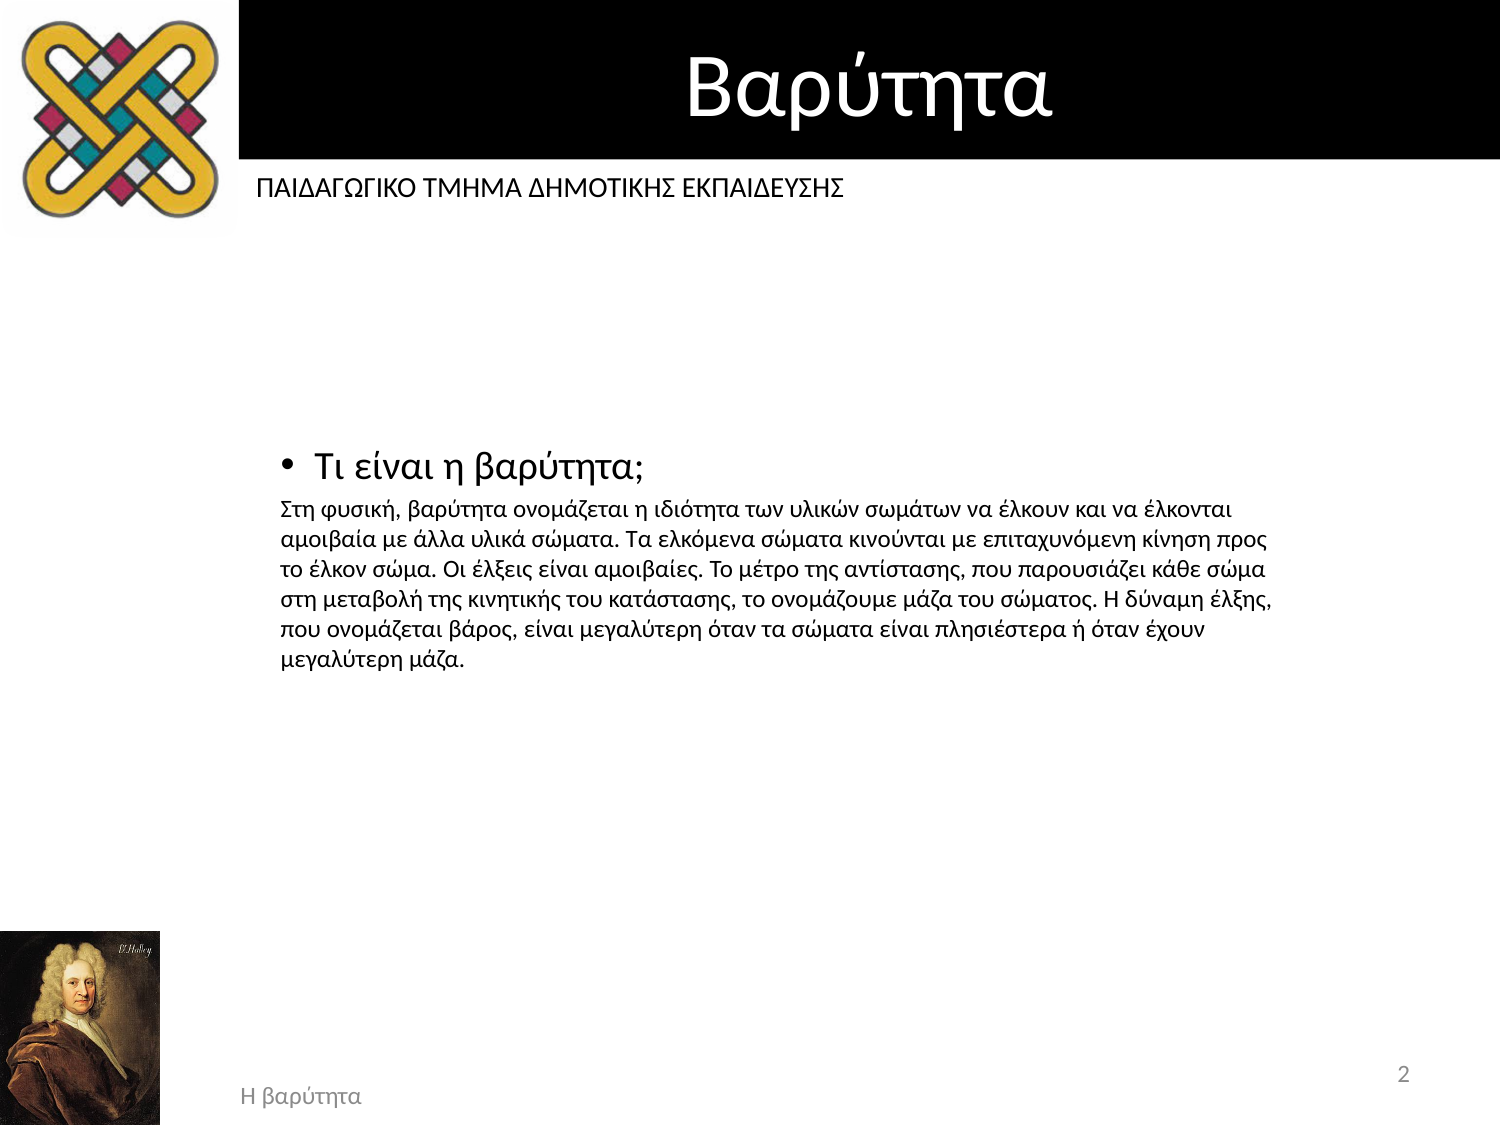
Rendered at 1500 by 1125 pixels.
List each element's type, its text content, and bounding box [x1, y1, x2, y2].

footer Η βαρύτητα [183, 1065, 420, 1125]
title Βαρύτητα [238, 0, 1500, 160]
list Τι είναι η βαρύτητα; Στη φυσική, βαρύτητα ονομάζεται η ιδιότητα των υλικών σωμάτων να έλκουν και να έλκονται αμοιβαία με άλλα υλικά σώματα. Τα ελκόμενα σώματα κινούνται με επιταχυνόμενη κίνηση προς το έλκον σώμα. Οι έλξεις είναι αμοιβαίες. Το μέτρο της αντίστασης, που παρουσιάζει κάθε σώμα στη μεταβολή της κινητικής του κατάστασης, το ονομάζουμε μάζα του σώματος. Η δύναμη έλξης, που ονομάζεται βάρος, είναι μεγαλύτερη όταν τα σώματα είναι πλησιέστερα ή όταν έχουν μεγαλύτερη μάζα. [265, 432, 1296, 698]
slide_number 2 [1074, 1042, 1425, 1103]
picture [30, 29, 210, 210]
picture [0, 931, 160, 1125]
